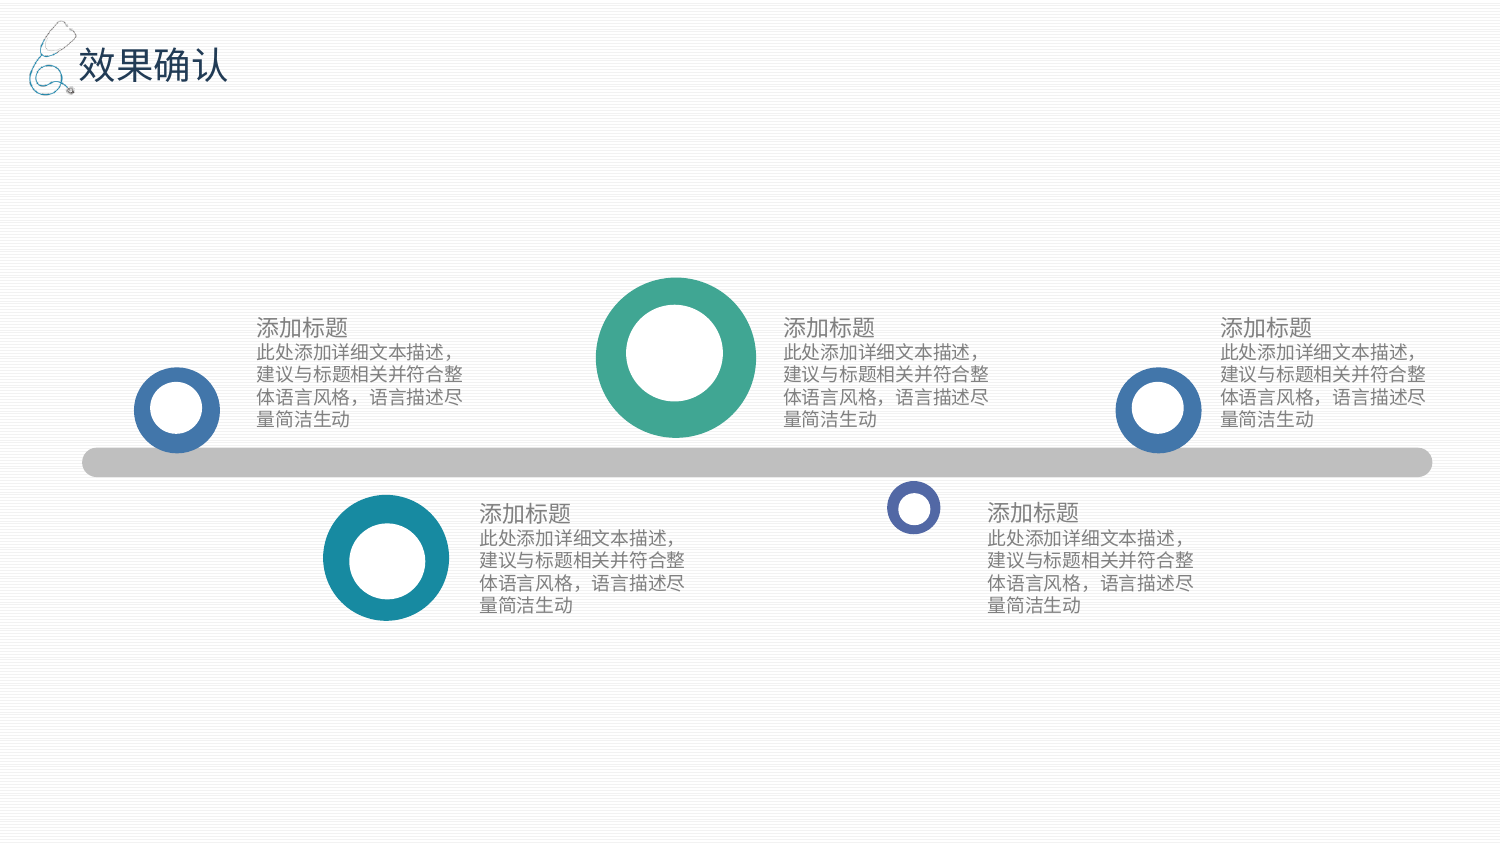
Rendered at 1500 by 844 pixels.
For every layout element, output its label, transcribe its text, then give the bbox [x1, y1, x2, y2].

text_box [133, 367, 220, 454]
text_box 添加标题 此处添加详细文本描述，建议与标题相关并符合整体语言风格，语言描述尽量简洁生动 [470, 494, 704, 621]
text_box [81, 446, 1434, 479]
picture [12, 13, 101, 102]
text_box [595, 277, 757, 438]
text_box 添加标题 此处添加详细文本描述，建议与标题相关并符合整体语言风格，语言描述尽量简洁生动 [1211, 309, 1445, 435]
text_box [887, 481, 941, 535]
text_box 添加标题 此处添加详细文本描述，建议与标题相关并符合整体语言风格，语言描述尽量简洁生动 [248, 309, 482, 435]
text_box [322, 494, 450, 621]
text_box 添加标题 此处添加详细文本描述，建议与标题相关并符合整体语言风格，语言描述尽量简洁生动 [978, 494, 1212, 621]
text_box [1115, 367, 1202, 454]
text_box 添加标题 此处添加详细文本描述，建议与标题相关并符合整体语言风格，语言描述尽量简洁生动 [774, 309, 1008, 435]
